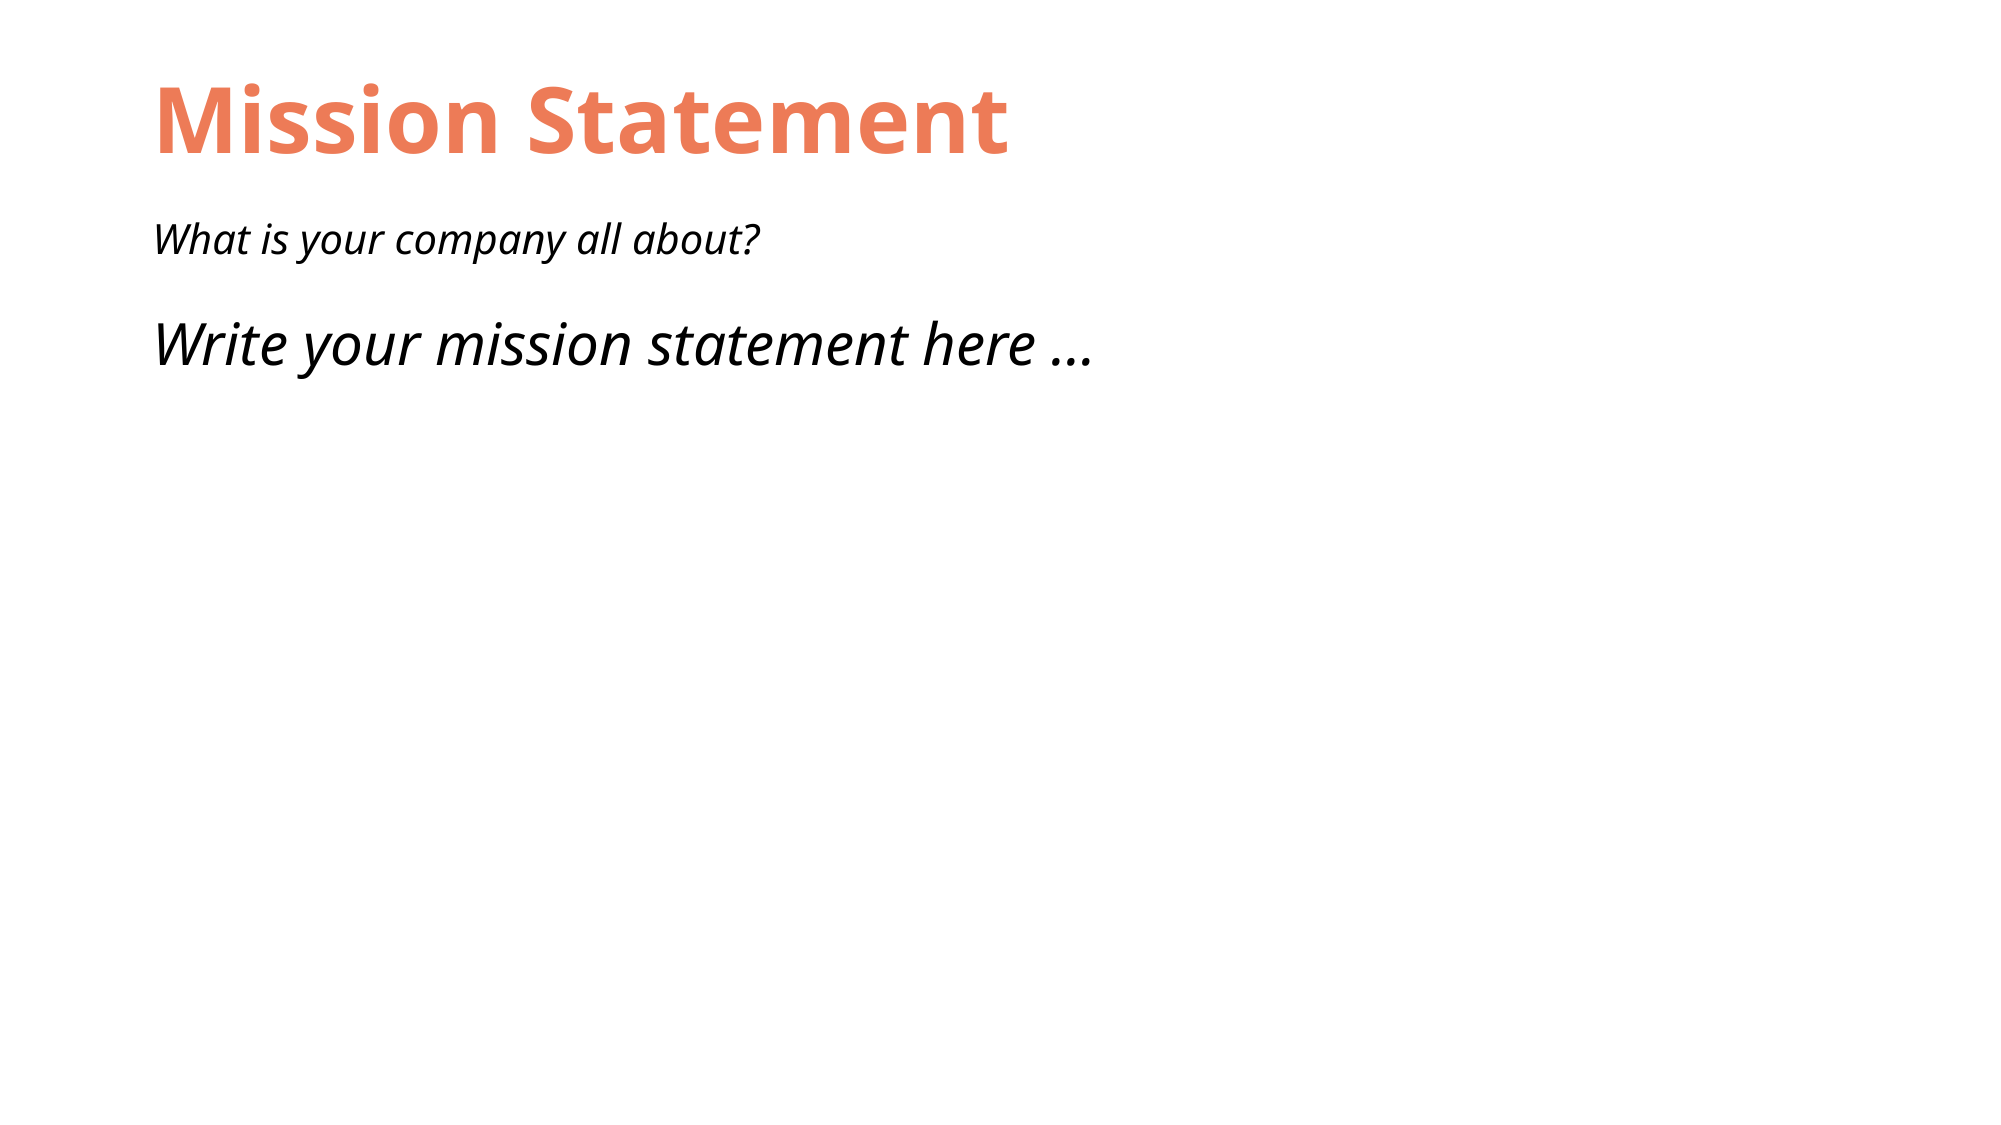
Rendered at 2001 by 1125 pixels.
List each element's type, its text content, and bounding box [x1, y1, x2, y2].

title Mission Statement What is your company all about? [137, 59, 1863, 278]
list Write your mission statement here … [137, 299, 1863, 1014]
